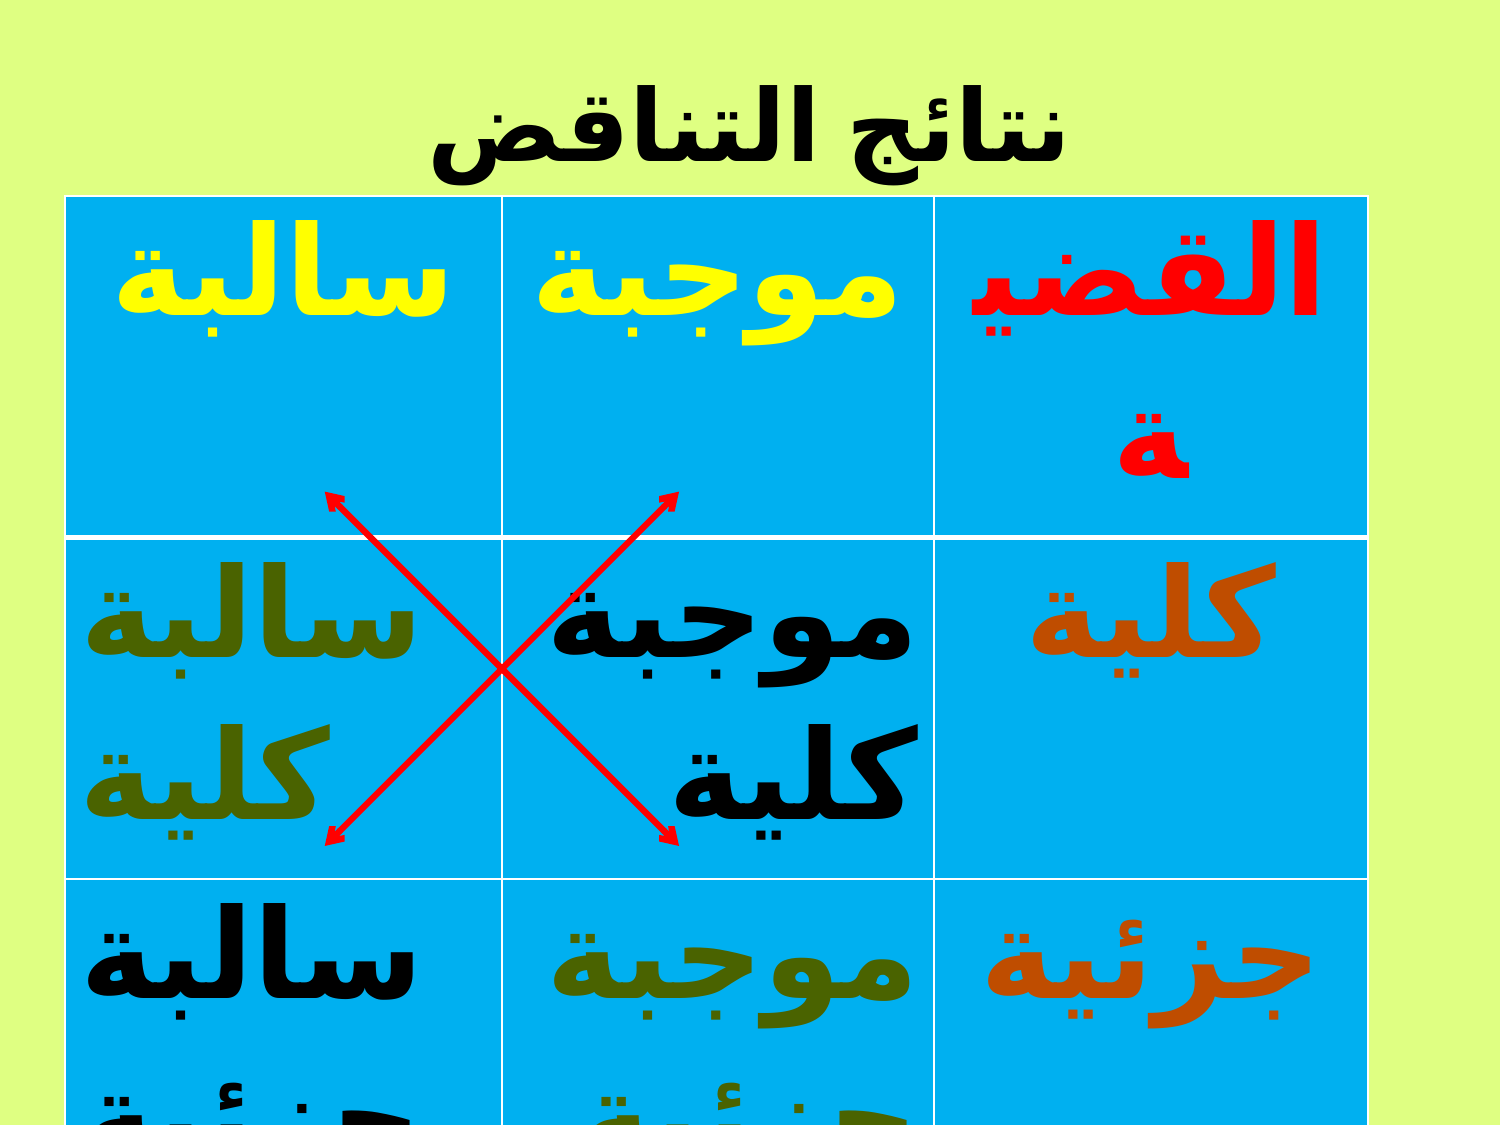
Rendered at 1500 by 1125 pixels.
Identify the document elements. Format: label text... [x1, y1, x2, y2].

table_cell سالبة كلية [66, 540, 501, 878]
table_cell موجبة جزئية [503, 880, 933, 1125]
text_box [324, 491, 680, 847]
text_box نتائج التناقض [312, 54, 1187, 190]
table_cell جزئية [935, 880, 1367, 1125]
table_cell كلية [935, 540, 1367, 878]
table_header موجبة [503, 197, 933, 535]
table_header سالبة [66, 197, 501, 535]
table_cell موجبة كلية [503, 540, 933, 878]
table_cell سالبة جزئية [66, 880, 501, 1125]
table_header القضية [935, 197, 1367, 535]
